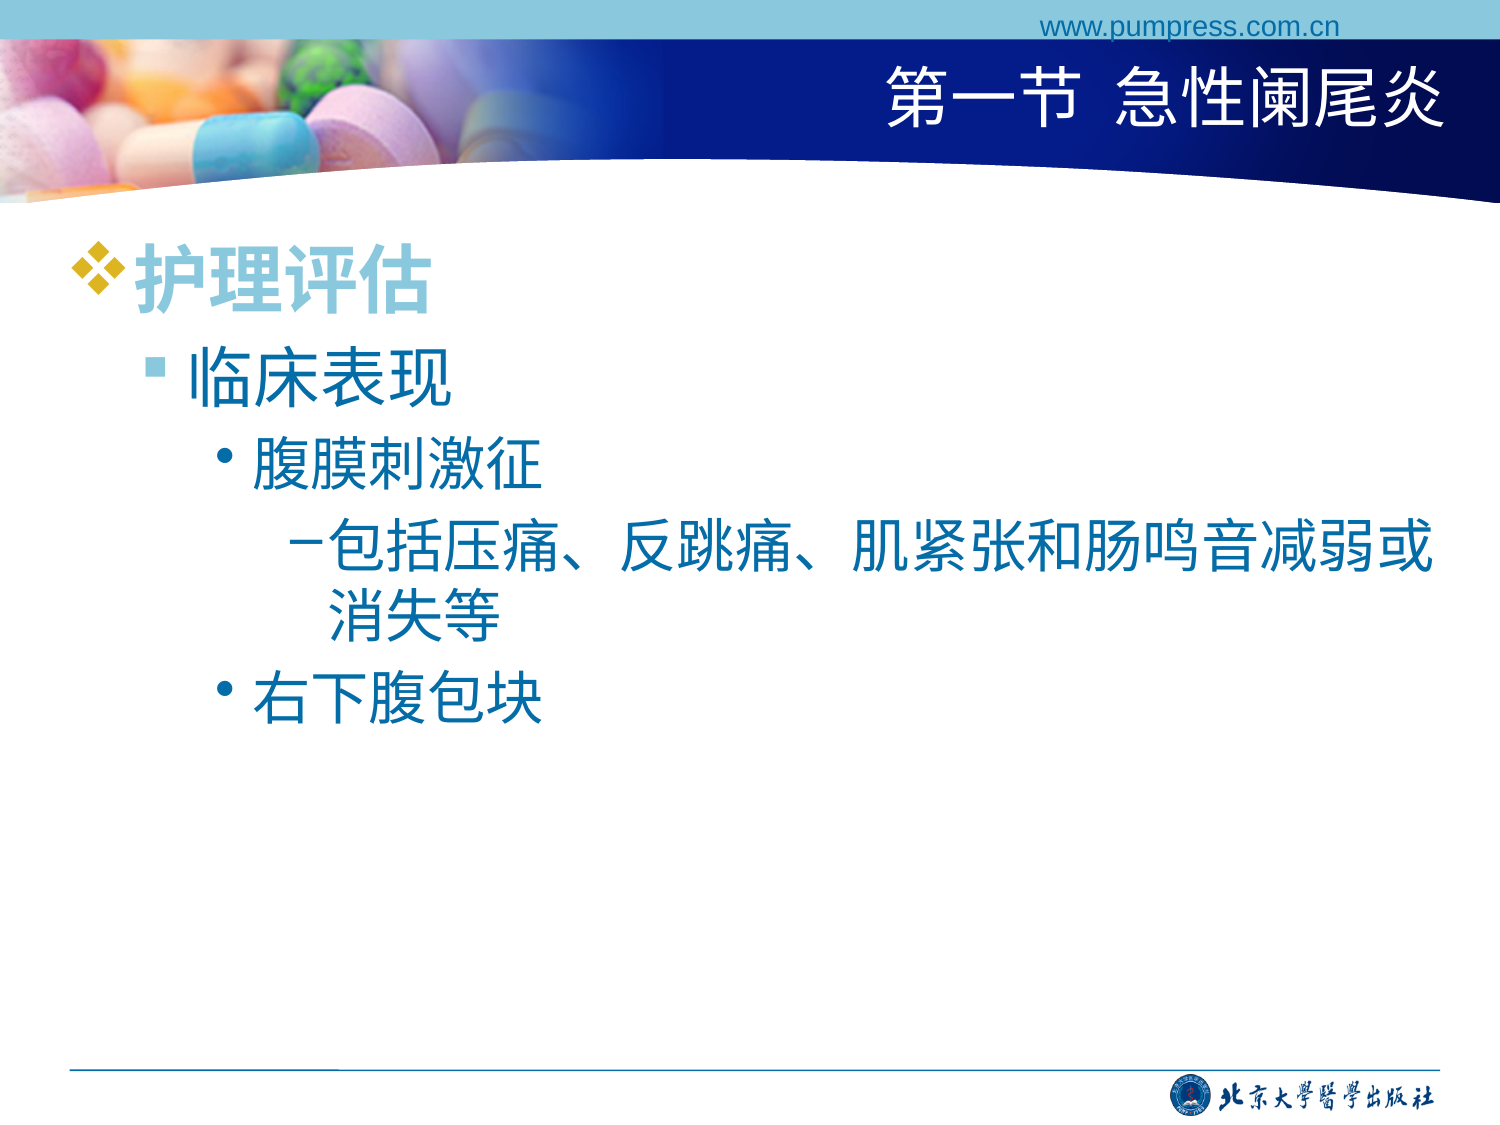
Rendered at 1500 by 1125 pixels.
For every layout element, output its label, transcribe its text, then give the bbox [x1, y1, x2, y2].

slide_number www.pumpress.com.cn [1025, 0, 1463, 38]
title 第一节 急性阑尾炎 [137, 49, 1463, 143]
picture [0, 40, 1500, 203]
list 护理评估 临床表现 腹膜刺激征 包括压痛、反跳痛、肌紧张和肠鸣音减弱或消失等 右下腹包块 [49, 224, 1463, 1026]
picture [1170, 1074, 1436, 1118]
